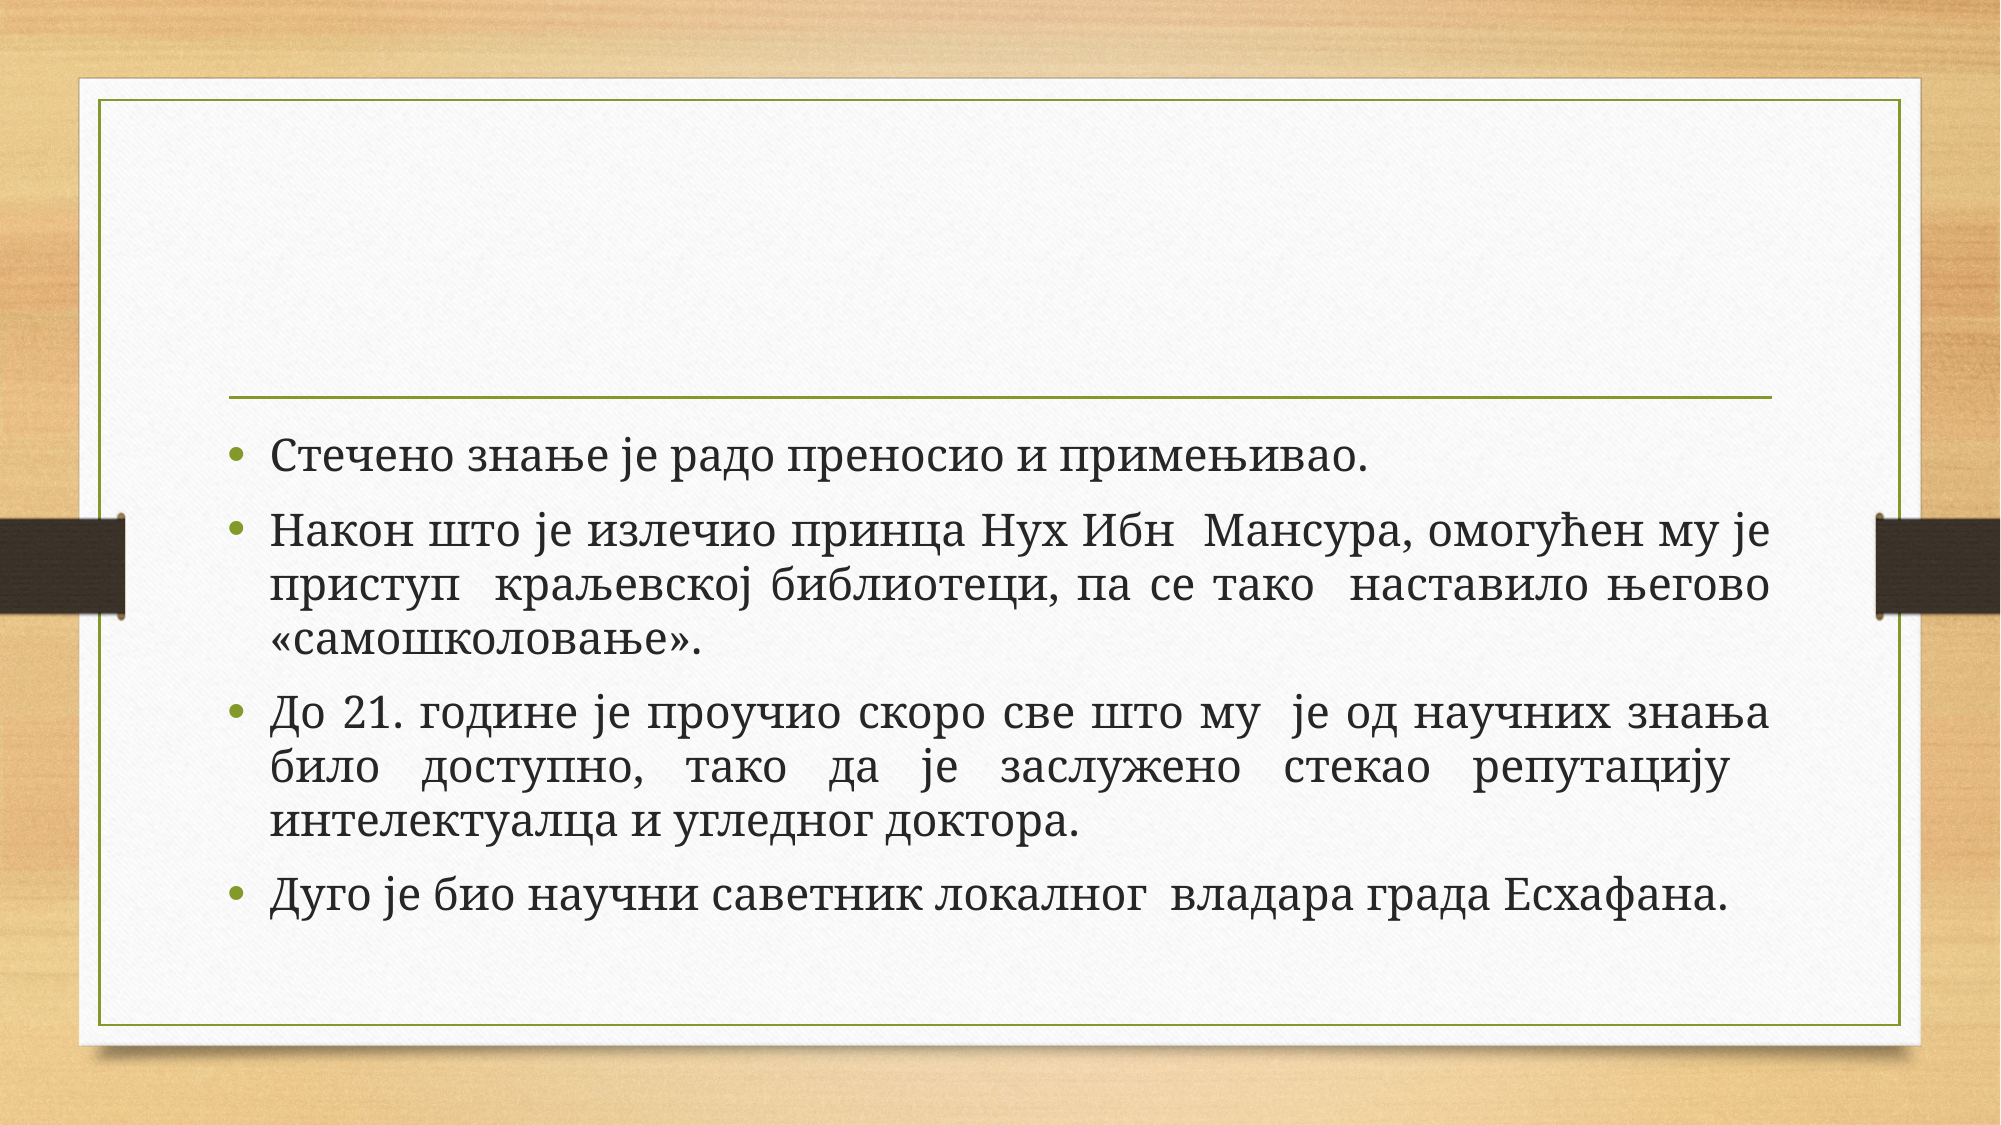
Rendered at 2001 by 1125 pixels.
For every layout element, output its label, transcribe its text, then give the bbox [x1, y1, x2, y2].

picture [0, 0, 2001, 1125]
list Стечено знање је радо преносио и примењивао. Након што је излечио принца Нух Ибн Мансура, омогућен му је приступ краљевској библиотеци, па се тако наставило његово «самошколовање». До 21. године је проучио скоро све што му је од научних знања било доступно, тако да је заслужено стекао репутацију интелектуалца и угледног доктора. Дуго је био научни саветник локалног владара града Есхафана. [212, 419, 1788, 964]
